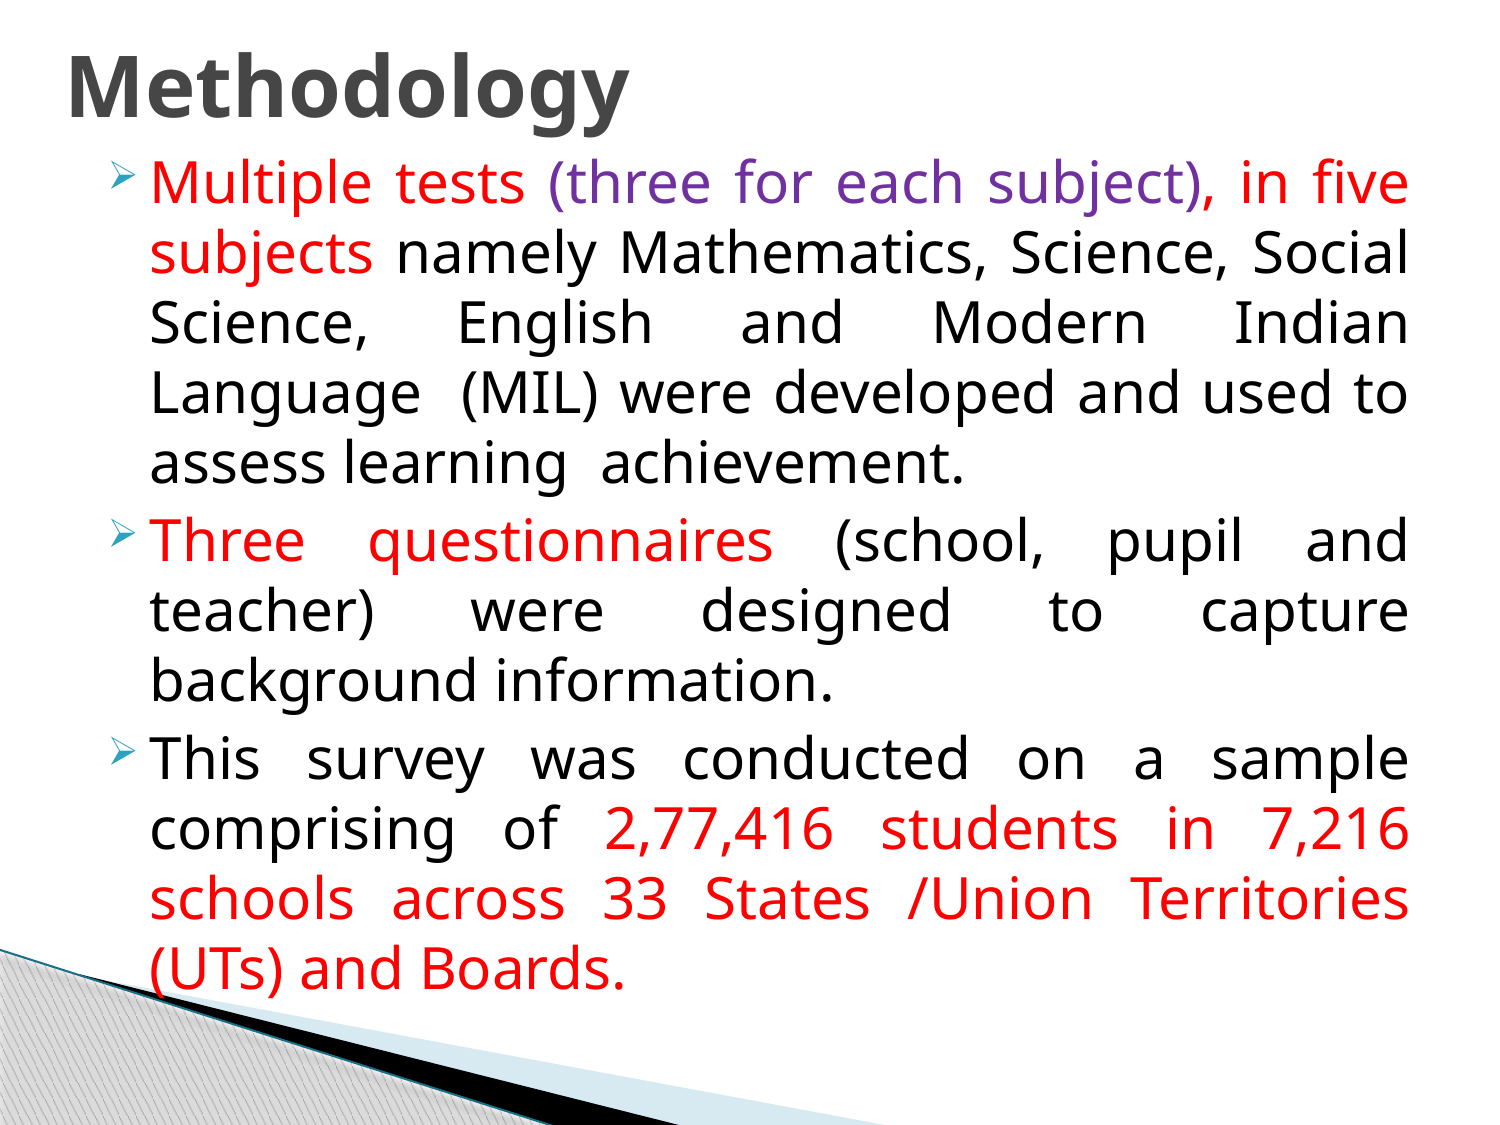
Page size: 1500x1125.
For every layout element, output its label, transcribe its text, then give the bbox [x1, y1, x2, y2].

title Methodology [50, 3, 1400, 163]
list Multiple tests (three for each subject), in five subjects namely Mathematics, Science, Social Science, English and Modern Indian Language (MIL) were developed and used to assess learning achievement. Three questionnaires (school, pupil and teacher) were designed to capture background information. This survey was conducted on a sample comprising of 2,77,416 students in 7,216 schools across 33 States /Union Territories (UTs) and Boards. [75, 137, 1425, 1050]
